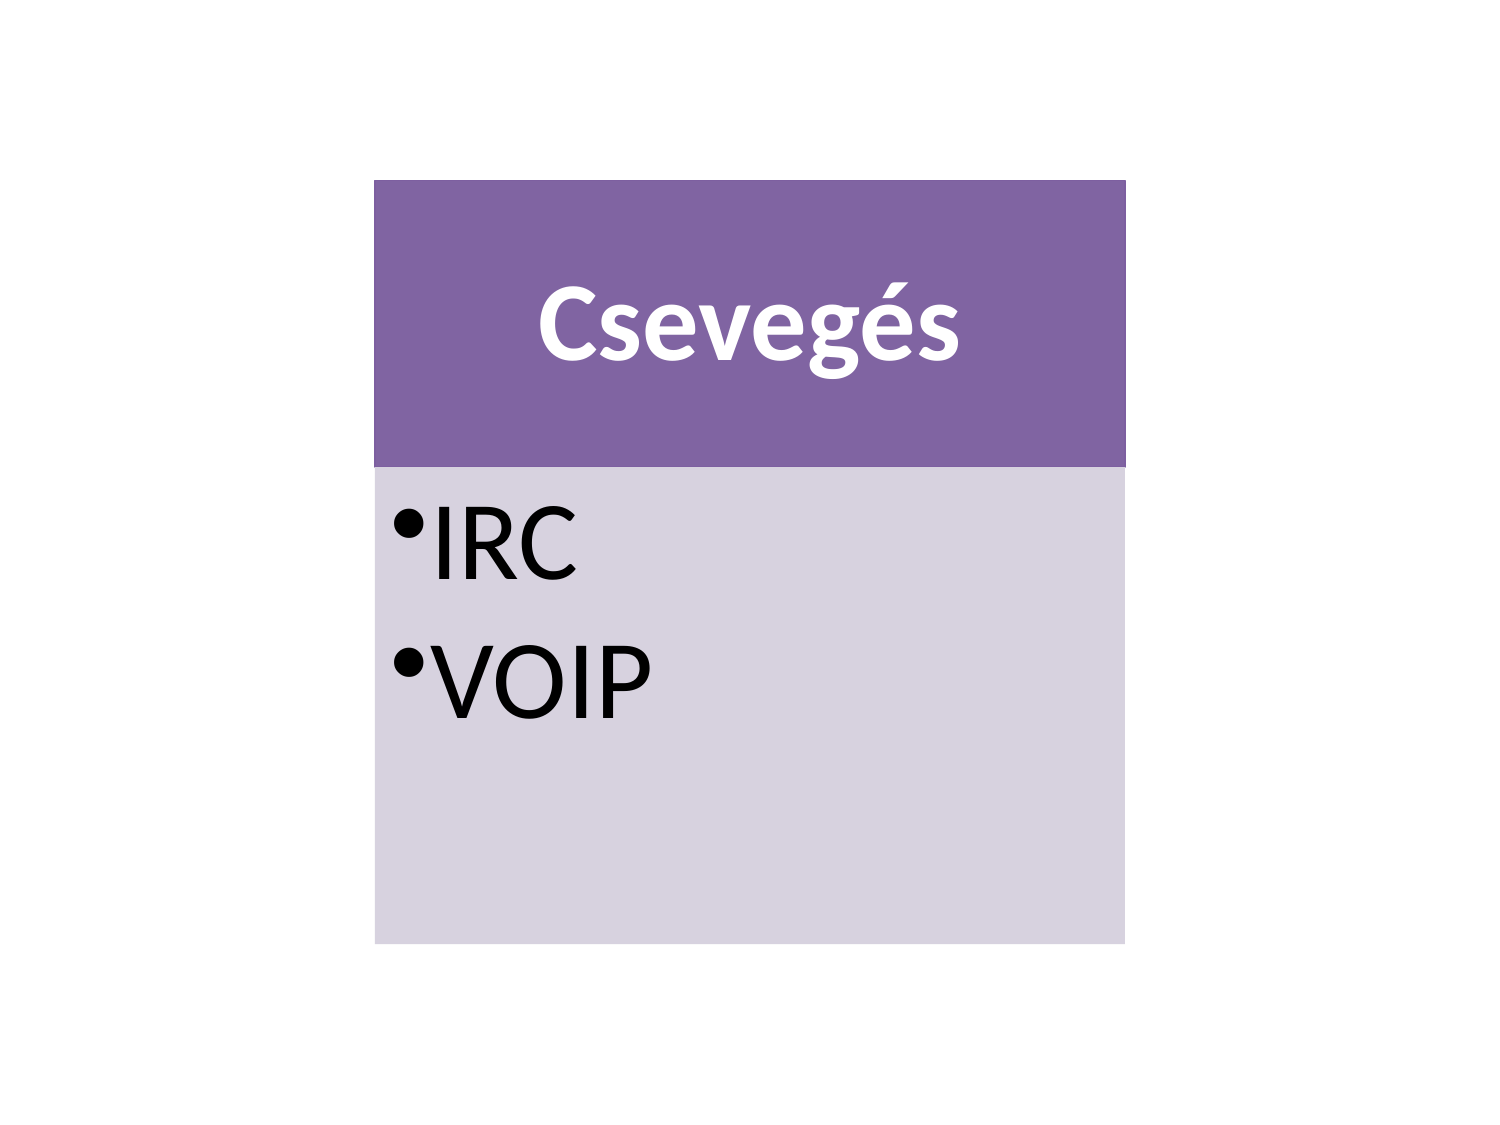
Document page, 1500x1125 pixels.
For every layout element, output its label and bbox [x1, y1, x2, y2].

text_box [374, 180, 1126, 945]
